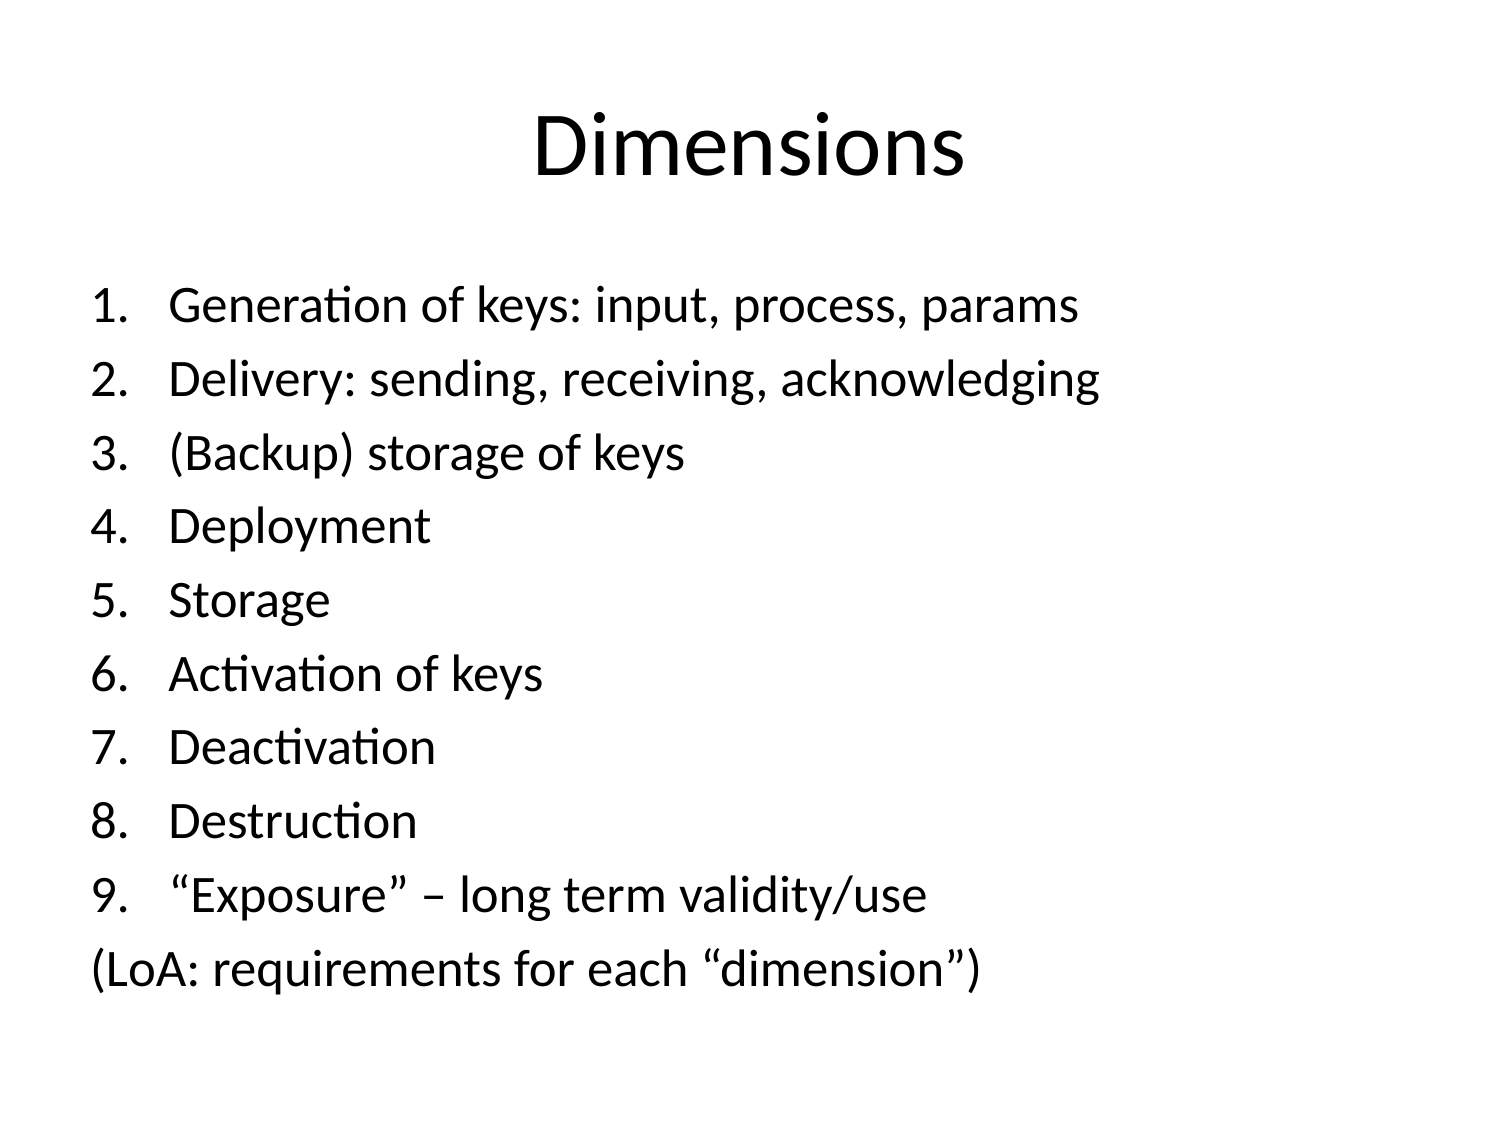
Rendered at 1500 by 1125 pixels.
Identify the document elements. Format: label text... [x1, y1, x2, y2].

list Generation of keys: input, process, params Delivery: sending, receiving, acknowledging (Backup) storage of keys Deployment Storage Activation of keys Deactivation Destruction “Exposure” – long term validity/use (LoA: requirements for each “dimension”) [75, 262, 1425, 1005]
title Dimensions [75, 45, 1425, 233]
